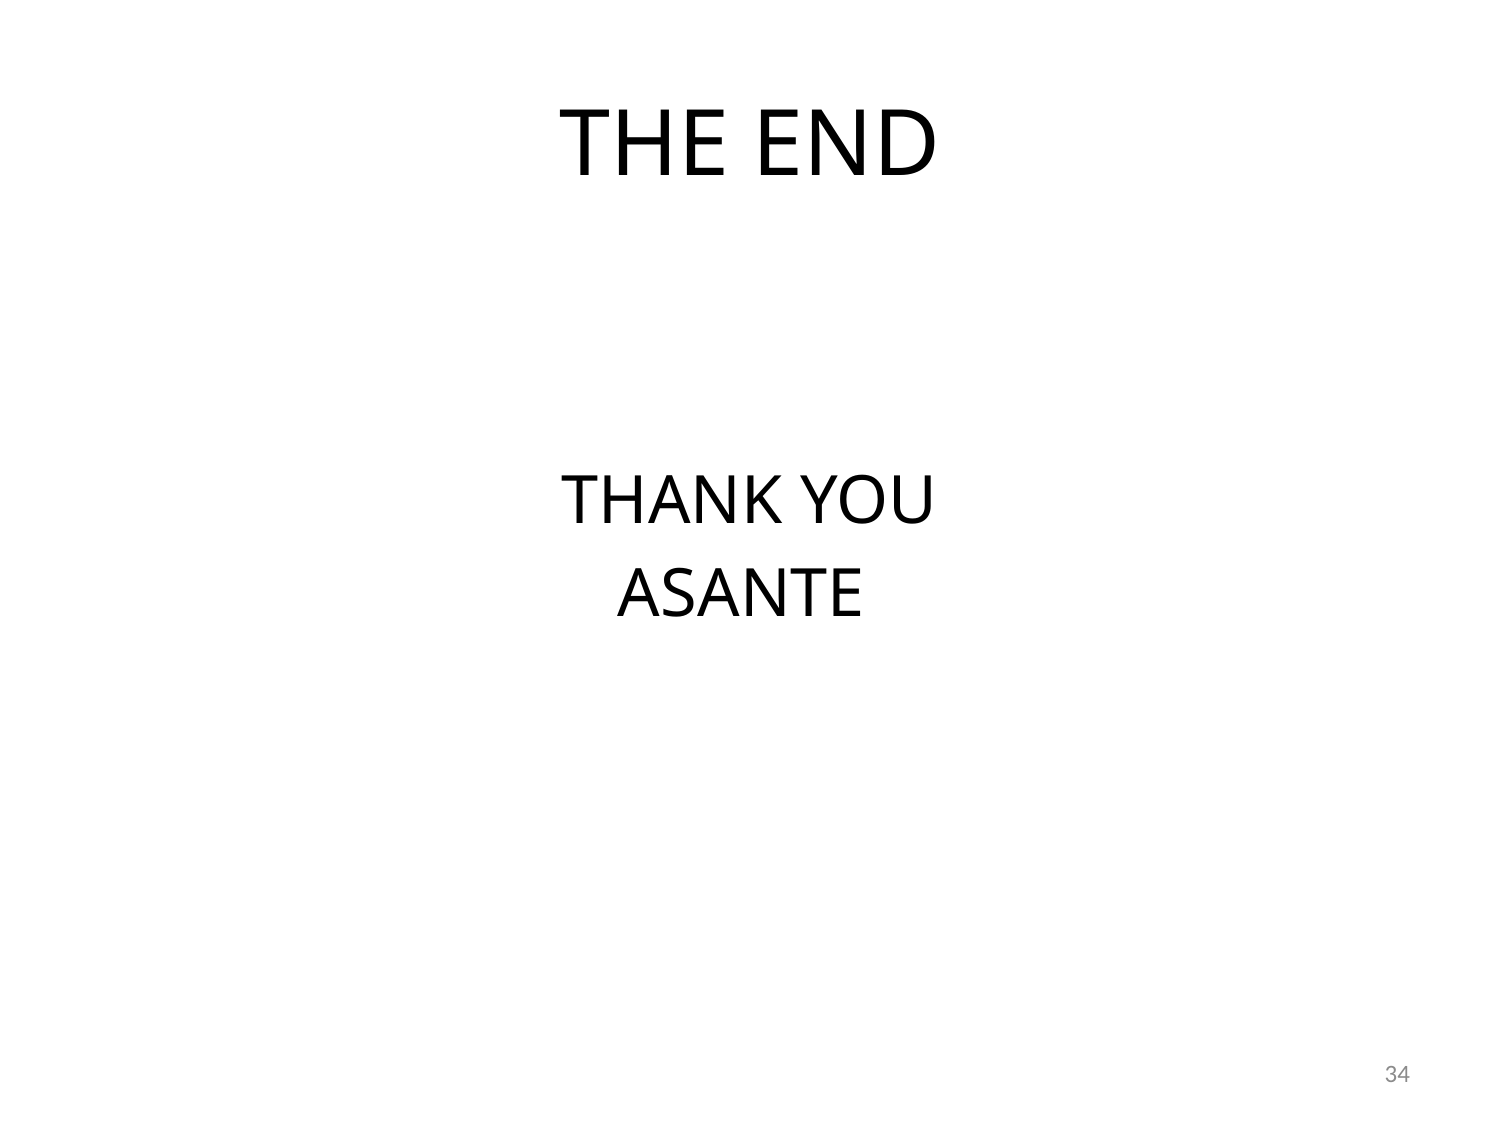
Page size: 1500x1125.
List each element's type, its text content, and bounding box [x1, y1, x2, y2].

title THE END [75, 45, 1425, 233]
slide_number 34 [1074, 1042, 1425, 1103]
list THANK YOU ASANTE [75, 262, 1425, 1005]
